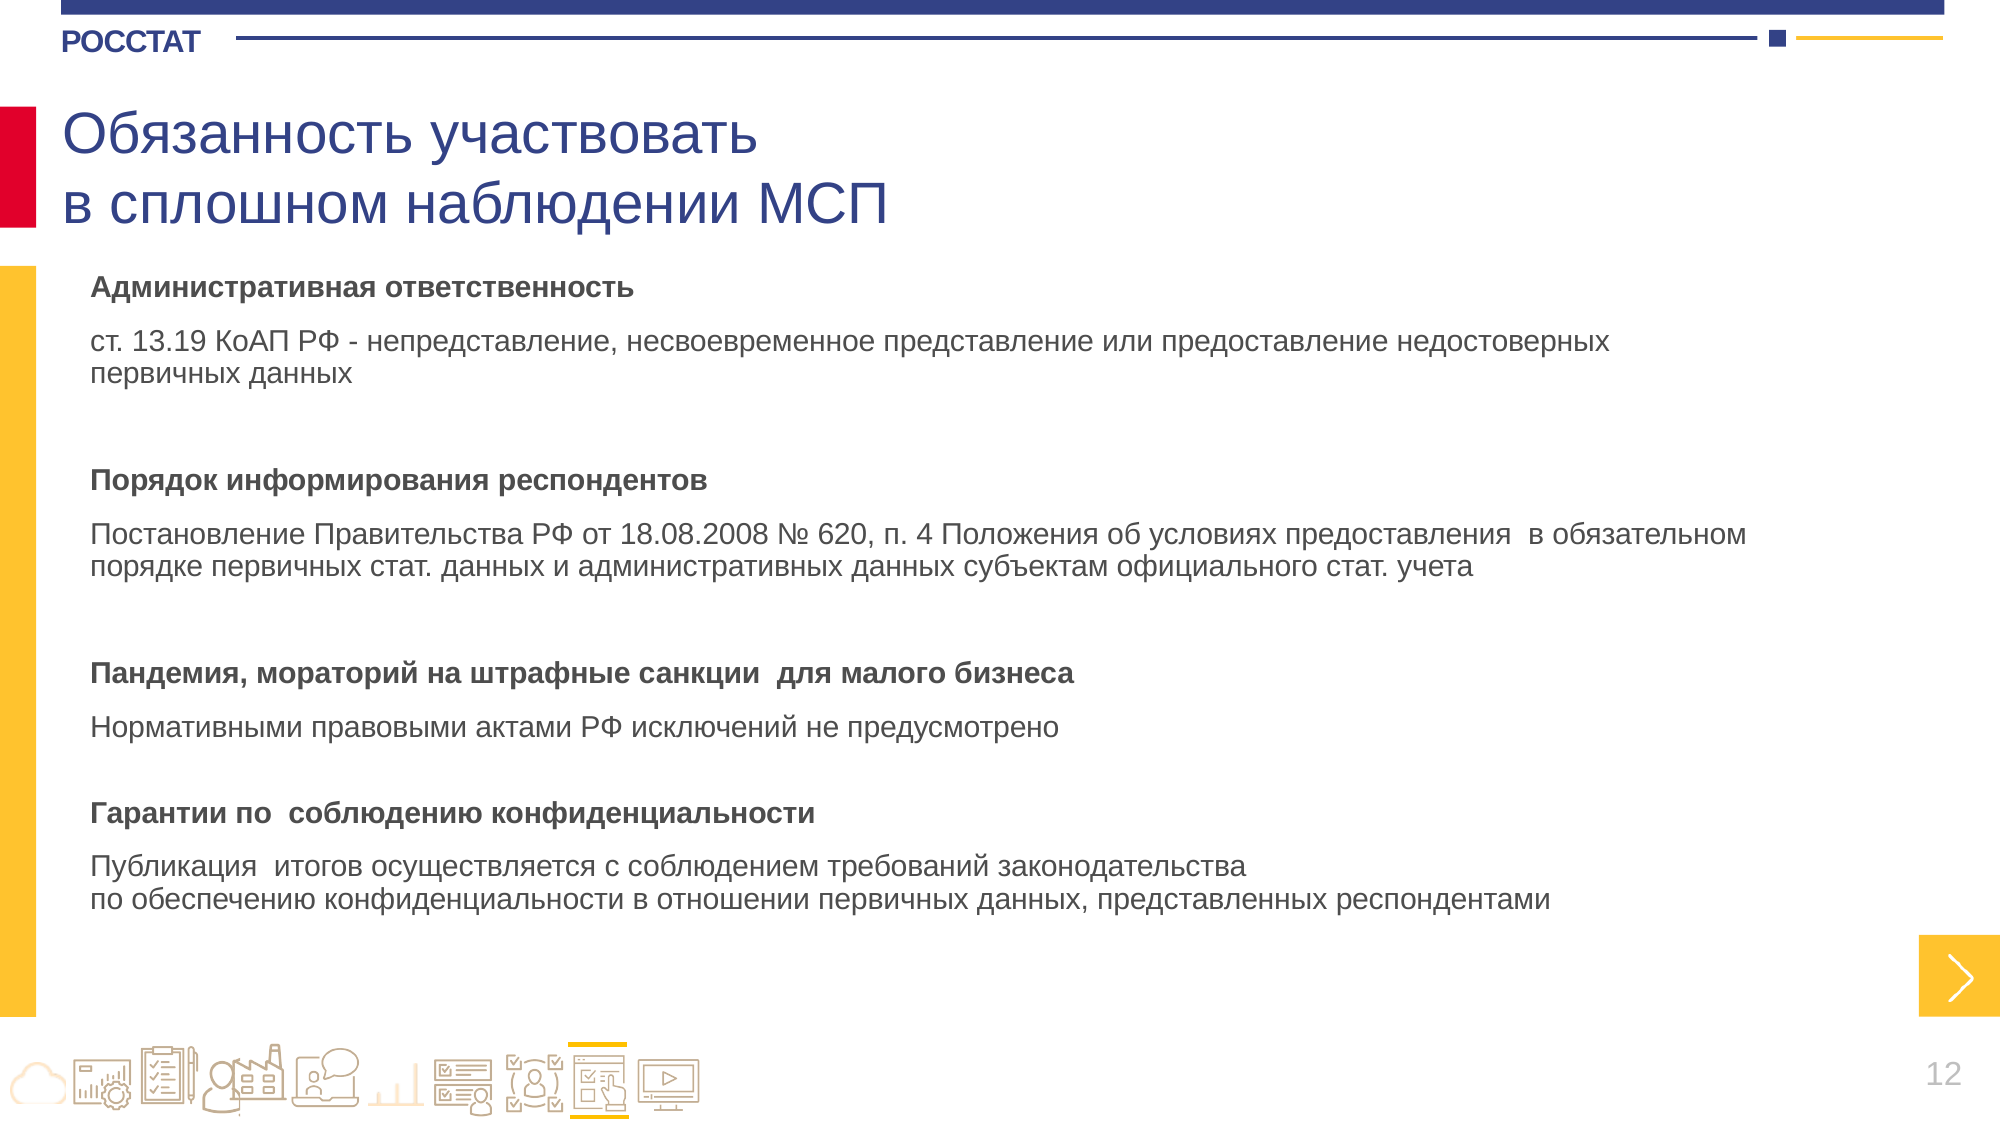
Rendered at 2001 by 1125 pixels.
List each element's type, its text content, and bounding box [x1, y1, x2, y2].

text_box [236, 29, 1943, 141]
list Административная ответственность ст. 13.19 КоАП РФ - непредставление, несвоевременное представление или предоставление недостоверных первичных данных Порядок информирования респондентов Постановление Правительства РФ от 18.08.2008 № 620, п. 4 Положения об условиях предоставления в обязательном порядке первичных стат. данных и административных данных субъектам официального стат. учета Пандемия, мораторий на штрафные санкции для малого бизнеса Нормативными правовыми актами РФ исключений не предусмотрено Гарантии по соблюдению конфиденциальности Публикация итогов осуществляется с соблюдением требований законодательства по обеспечению конфиденциальности в отношении первичных данных, представленных респондентами [73, 264, 1769, 1031]
list Обязанность участвовать в сплошном наблюдении МСП [47, 87, 955, 242]
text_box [1918, 934, 2000, 1017]
slide_number 12 [1527, 1042, 1978, 1103]
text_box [10, 1032, 707, 1125]
